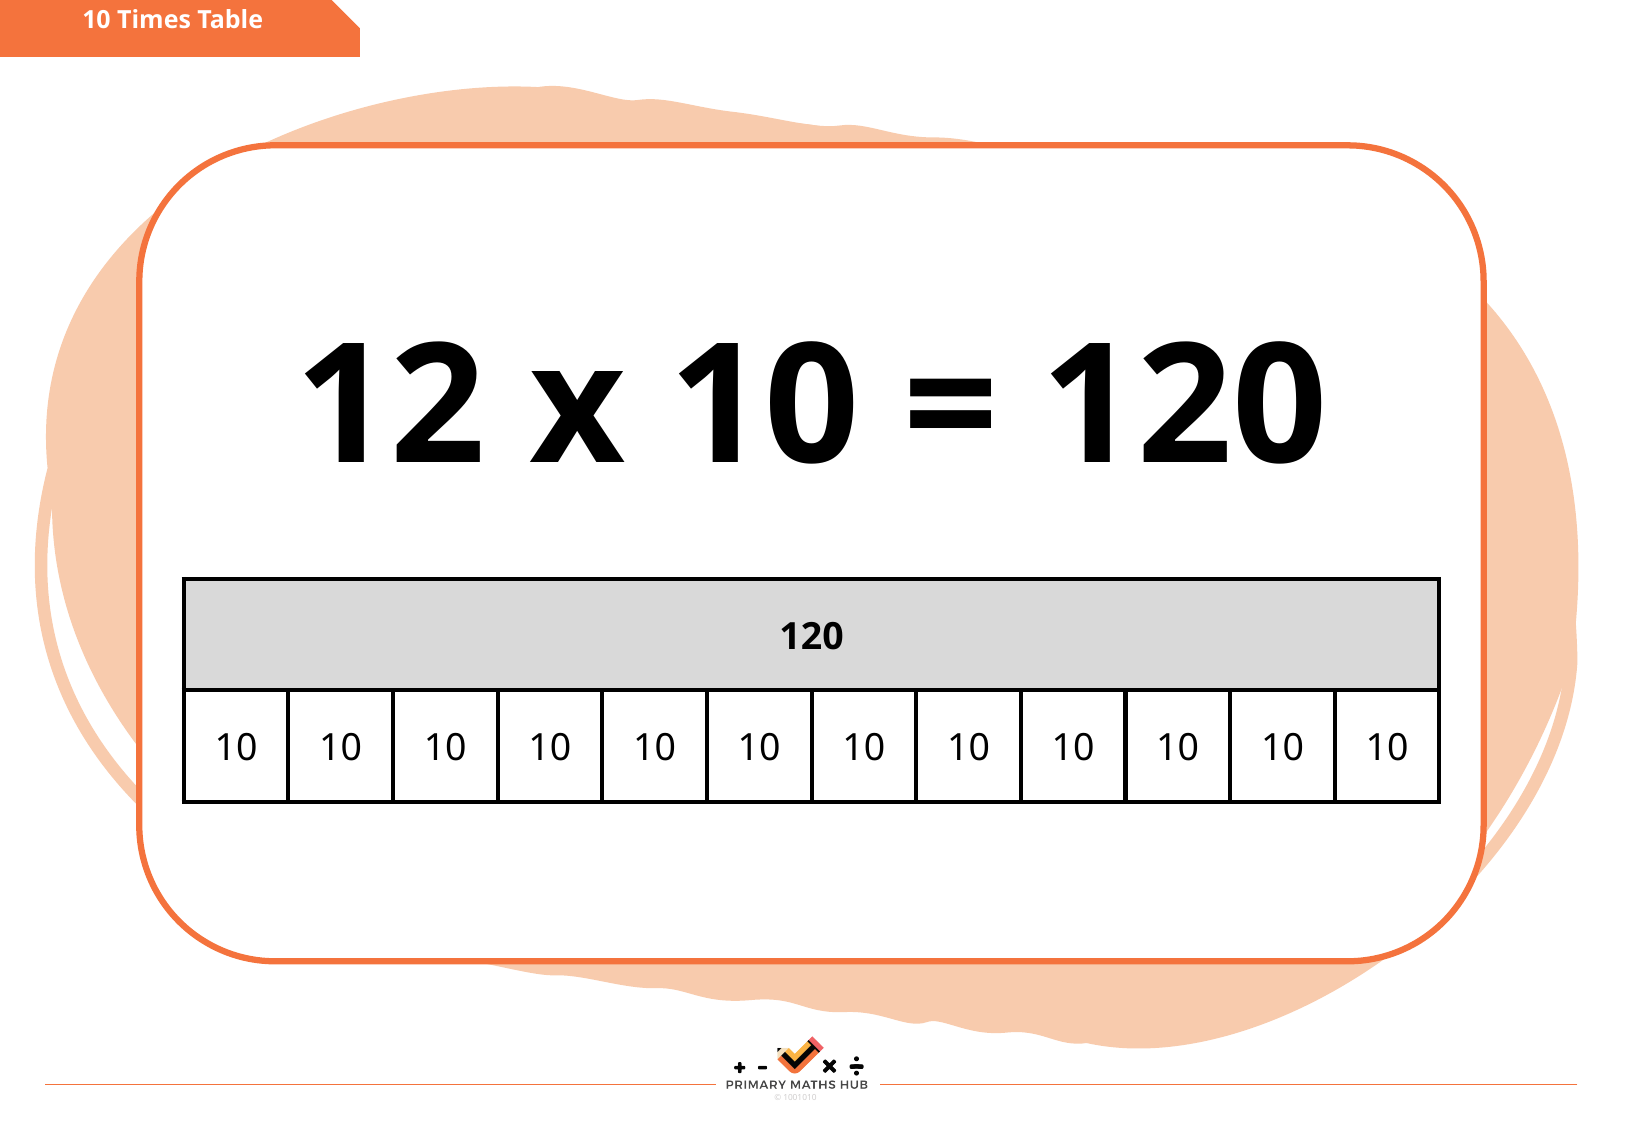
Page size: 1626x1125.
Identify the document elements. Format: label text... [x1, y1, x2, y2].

table_cell 10 [1337, 692, 1437, 800]
text_box [496, 960, 1374, 1044]
table_cell 10 [918, 692, 1019, 800]
text_box 10 Times Table [0, 0, 361, 58]
table_cell 10 [1232, 692, 1333, 800]
text_box [138, 144, 1485, 963]
table_cell 10 [290, 692, 391, 800]
table_cell 10 [395, 692, 496, 800]
text_box [39, 214, 155, 799]
table_cell 10 [186, 692, 286, 800]
table_cell 10 [1128, 692, 1228, 800]
table_cell 10 [814, 692, 914, 800]
table_cell 10 [1023, 692, 1123, 800]
text_box 12 x 10 = 120 [140, 288, 1485, 503]
table_cell 10 [500, 692, 600, 800]
text_box [1479, 300, 1579, 867]
table_cell 10 [709, 692, 810, 800]
table_cell 10 [604, 692, 705, 800]
text_box [273, 91, 956, 144]
text_box © 1001010 [720, 1084, 870, 1110]
picture [722, 1034, 872, 1094]
table_header 120 [186, 581, 1437, 688]
